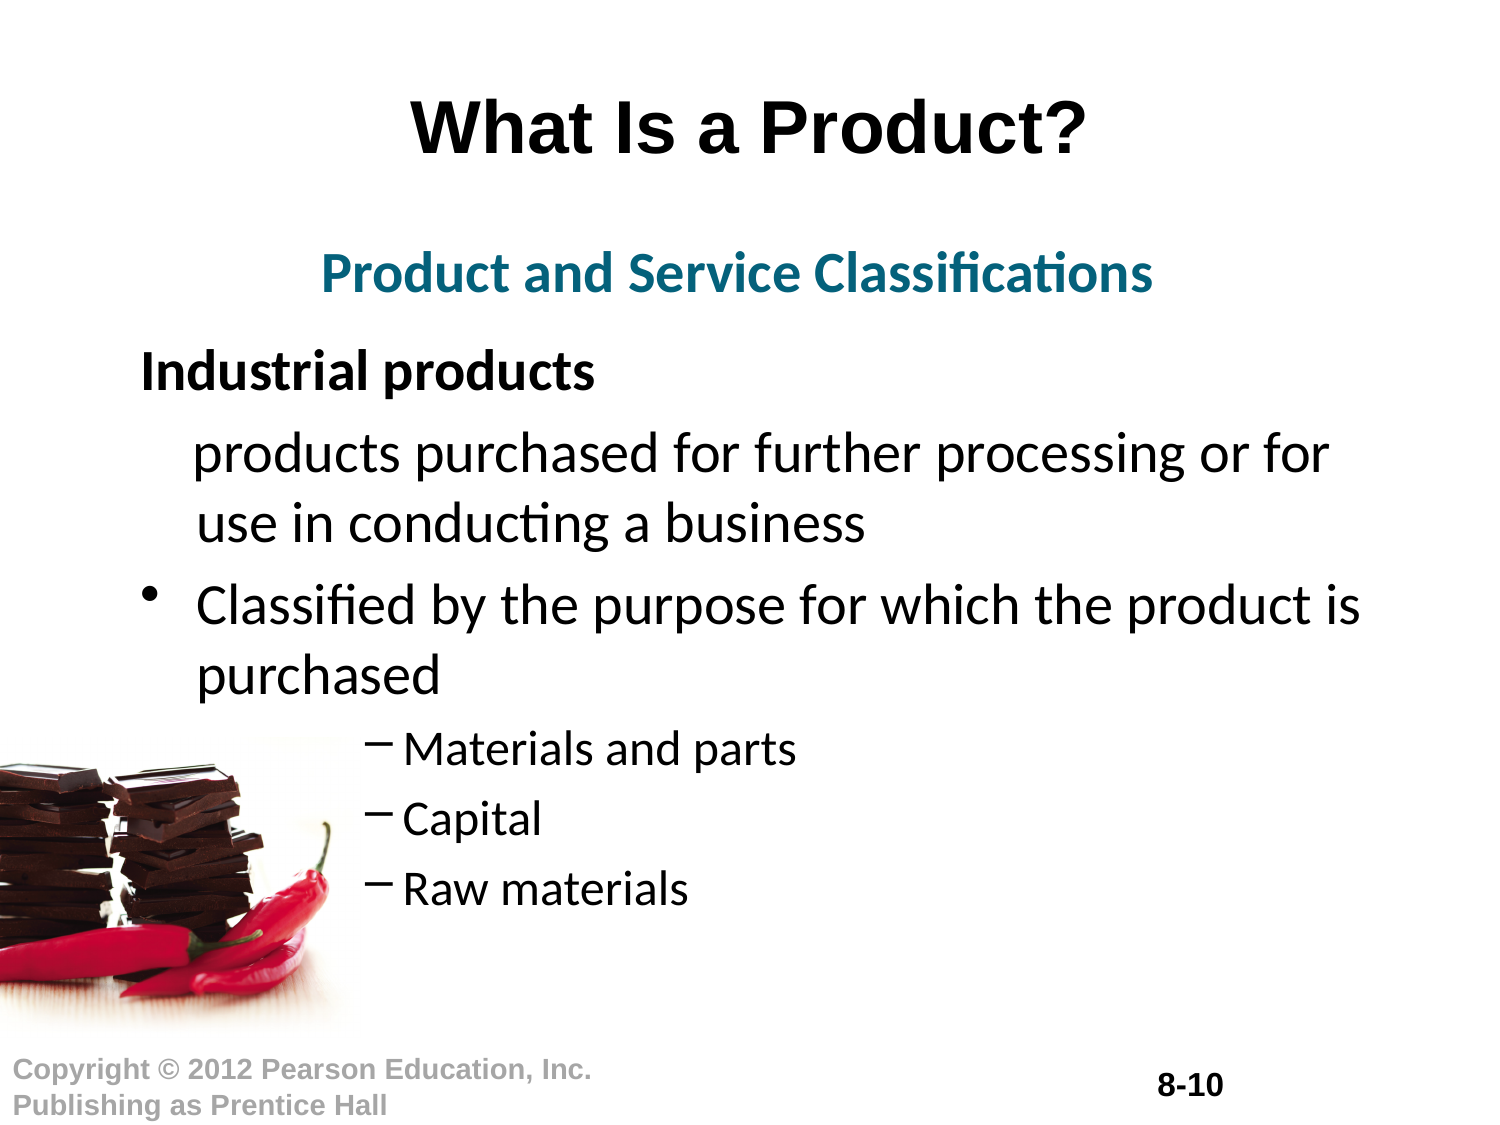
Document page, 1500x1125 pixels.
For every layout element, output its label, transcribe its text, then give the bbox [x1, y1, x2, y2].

picture [0, 737, 361, 1038]
list Product and Service Classifications [149, 237, 1326, 301]
list Industrial products products purchased for further processing or for use in conducting a business Classified by the purpose for which the product is purchased Materials and parts Capital Raw materials [124, 324, 1401, 1001]
title What Is a Product? [112, 37, 1388, 226]
